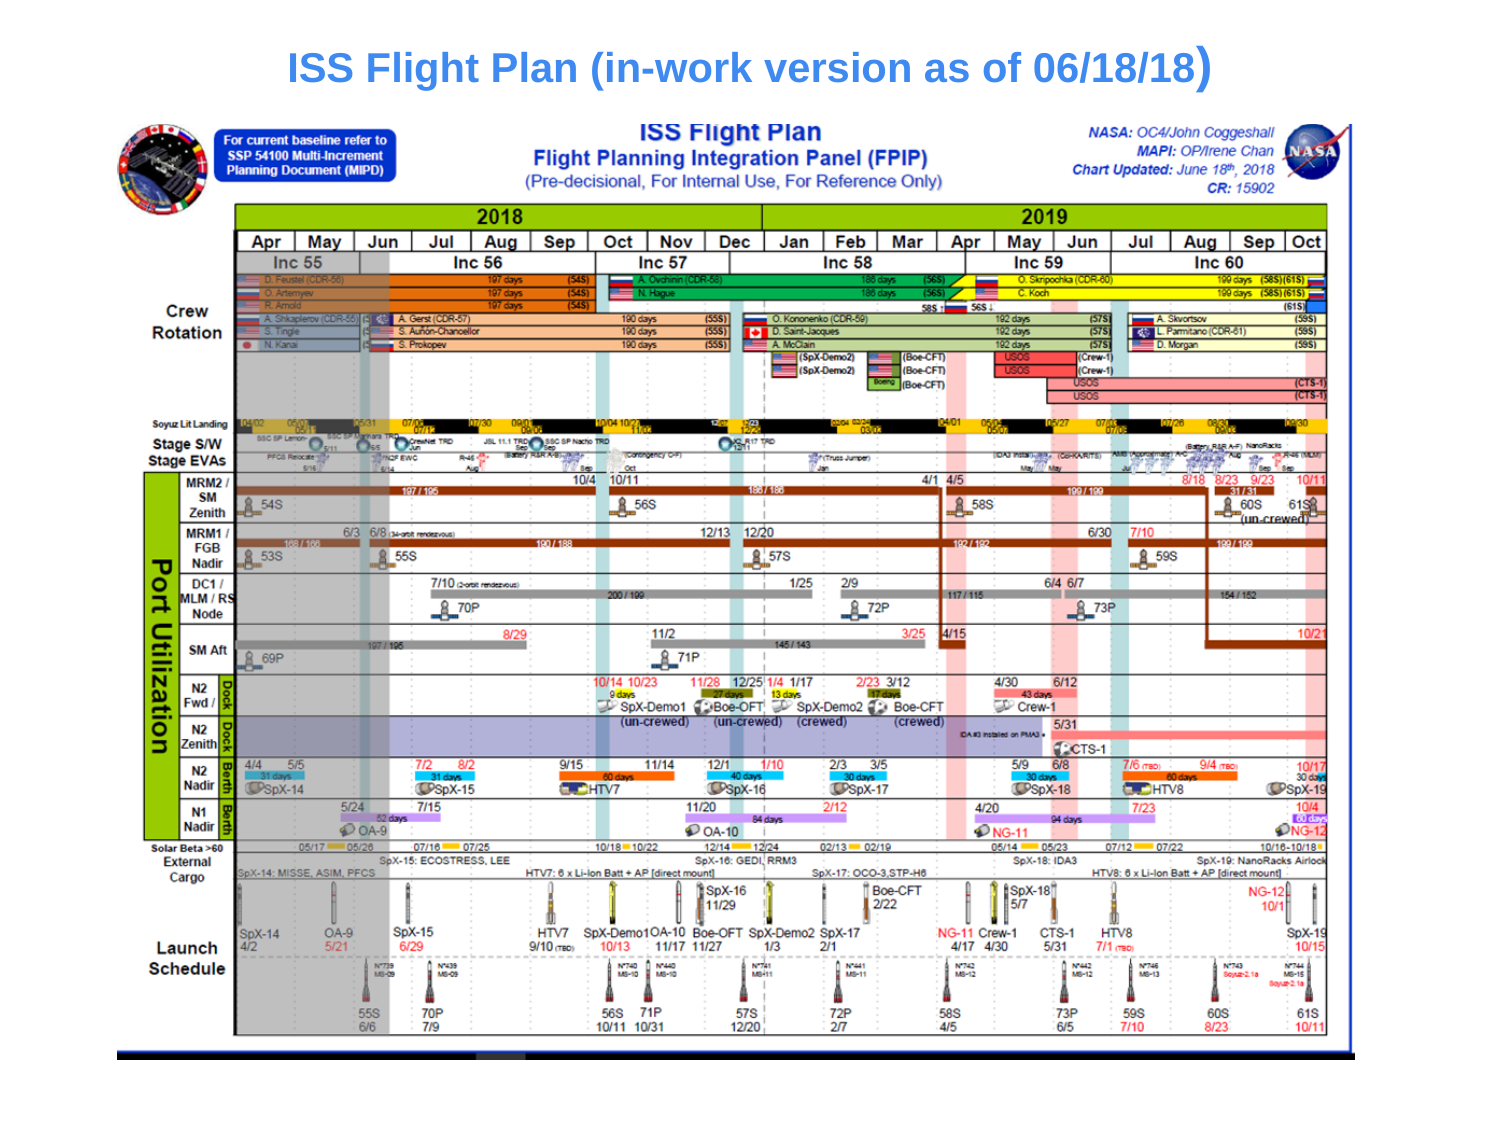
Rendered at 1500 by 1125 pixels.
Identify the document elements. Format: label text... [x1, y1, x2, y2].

title ISS Flight Plan (in-work version as of 06/18/18) [0, 0, 1500, 126]
picture [117, 123, 1356, 1060]
